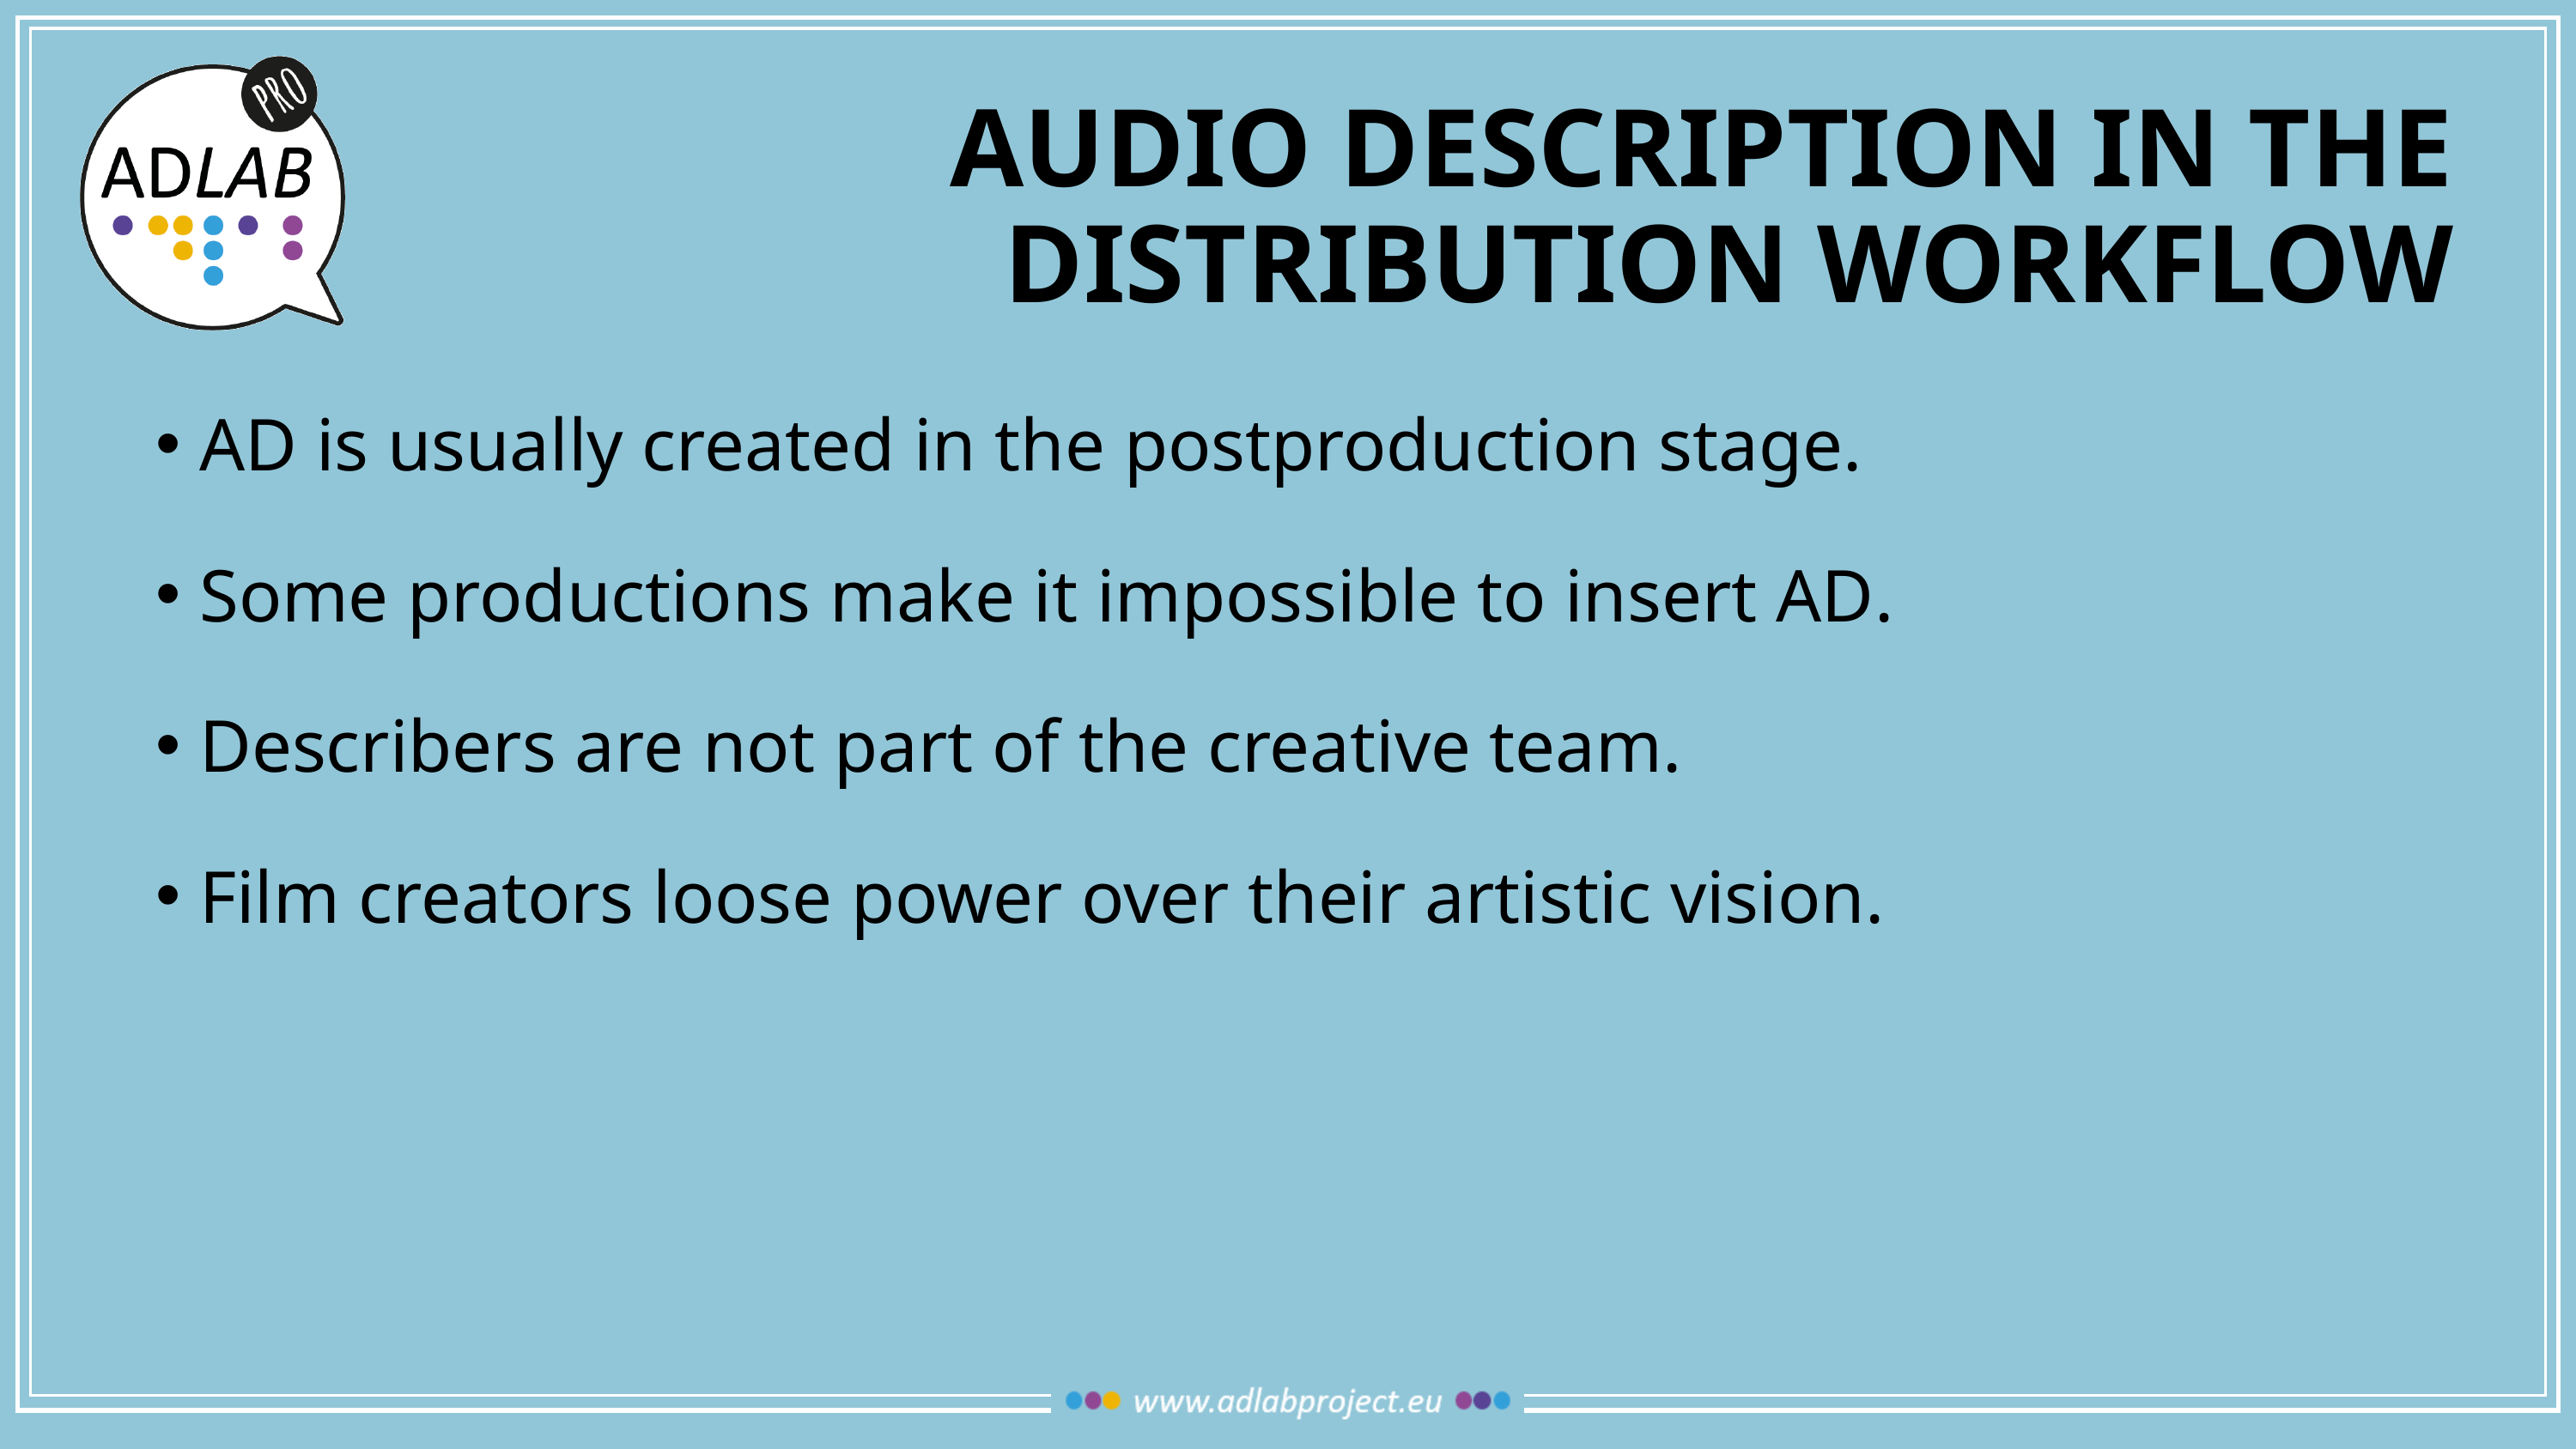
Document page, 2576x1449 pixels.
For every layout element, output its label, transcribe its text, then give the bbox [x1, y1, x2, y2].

picture [1051, 1378, 1524, 1429]
title Audio description in the distribution workflow [384, 70, 2467, 350]
list AD is usually created in the postproduction stage. Some productions make it impossible to insert AD. Describers are not part of the creative team. Film creators loose power over their artistic vision. [143, 350, 2467, 1056]
picture [72, 49, 353, 330]
